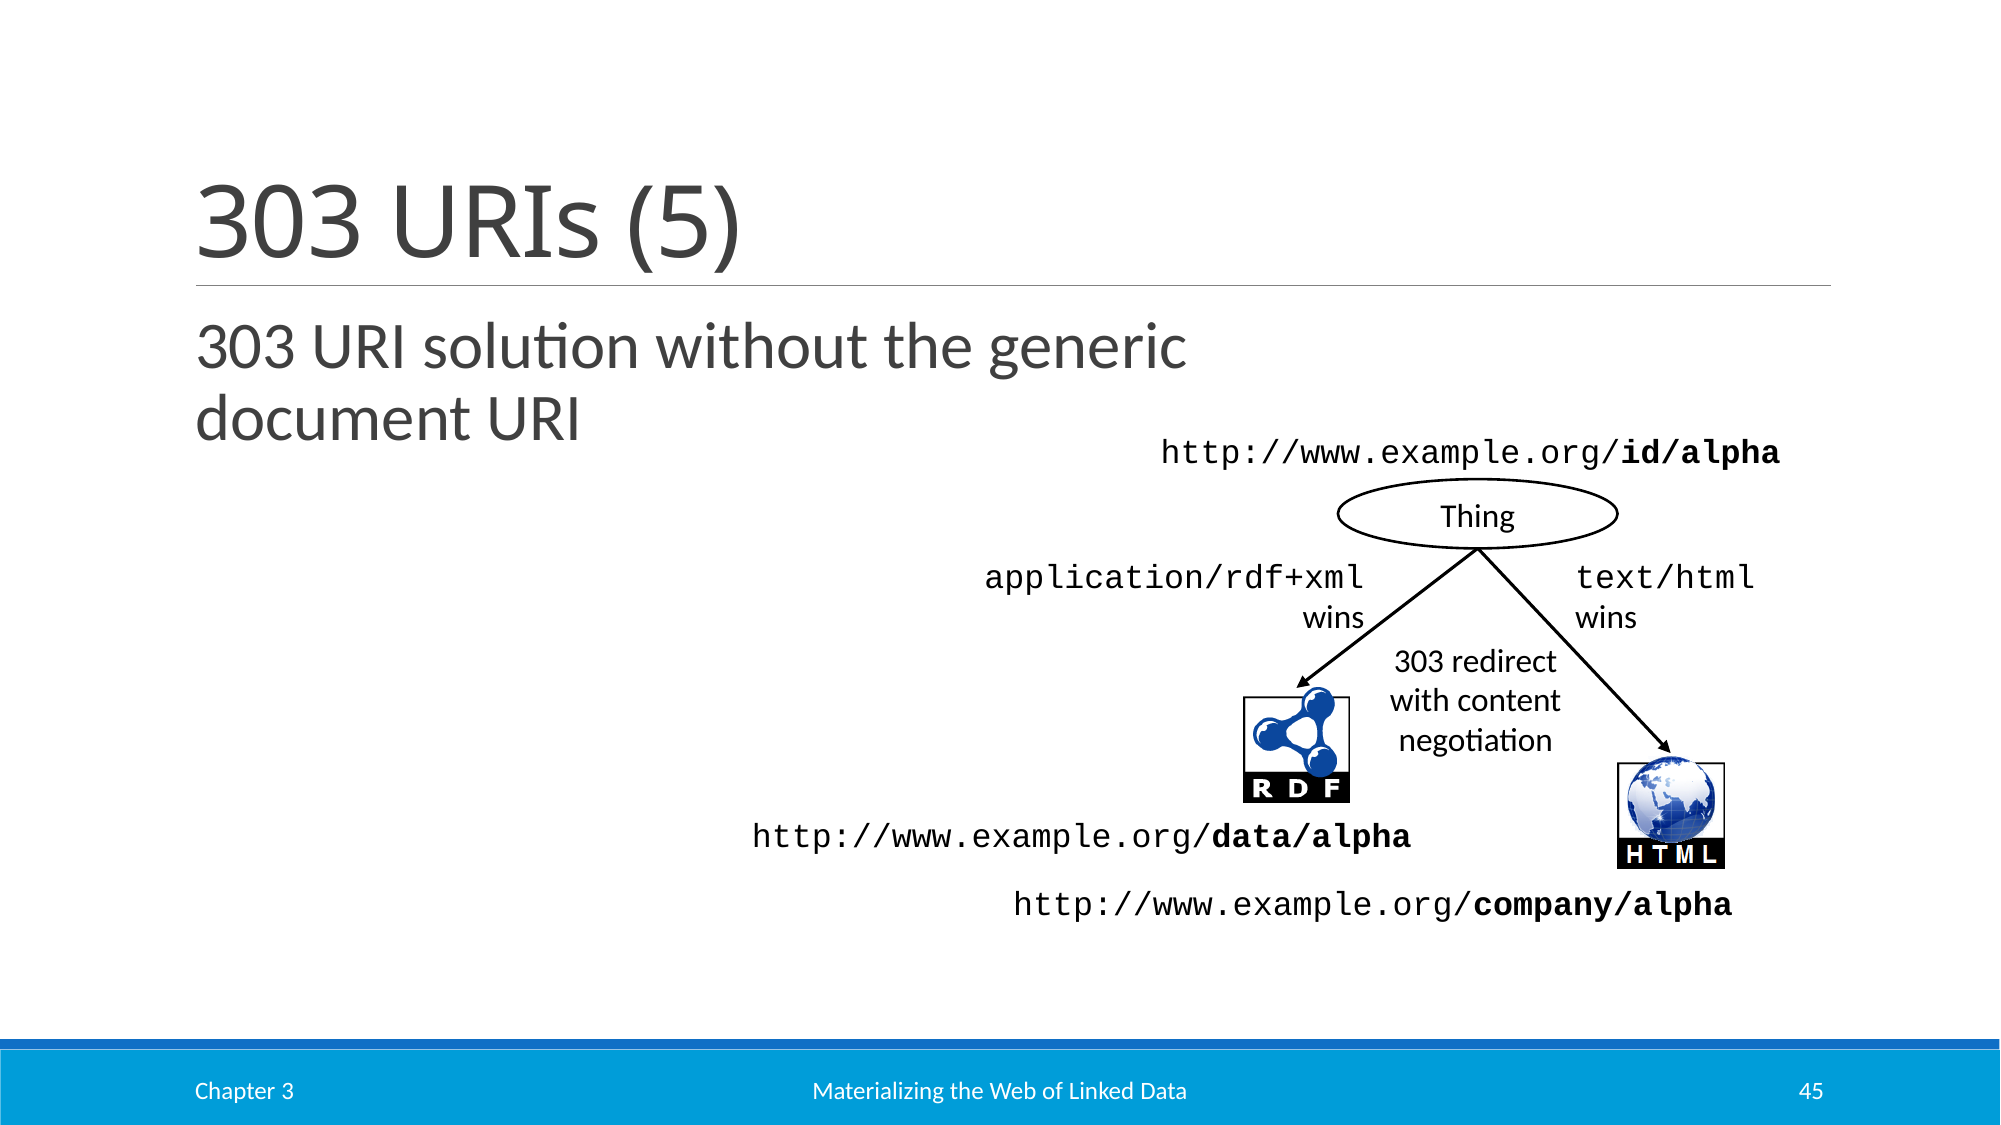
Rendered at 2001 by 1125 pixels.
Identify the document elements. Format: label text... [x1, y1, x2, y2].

text_box http://www.example.org/company/alpha [943, 875, 1748, 930]
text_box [1477, 547, 1672, 754]
picture [1616, 752, 1725, 870]
text_box application/rdf+xml wins [943, 547, 1295, 643]
footer Materializing the Web of Linked Data [604, 1059, 1396, 1120]
slide_number 45 [1624, 1059, 1840, 1120]
text_box http://www.example.org/data/alpha [737, 806, 1482, 862]
text_box text/html wins [1678, 547, 1798, 643]
list 303 URI solution without the generic document URI [180, 302, 1268, 1017]
picture [1243, 687, 1350, 803]
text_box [1296, 547, 1476, 689]
title 303 URIs (5) [180, 47, 1830, 285]
slide_number Chapter 3 [180, 1059, 586, 1120]
text_box Thing [1336, 477, 1619, 544]
text_box http://www.example.org/id/alpha [1144, 423, 1798, 478]
text_box 303 redirect with content negotiation [1358, 697, 1593, 766]
